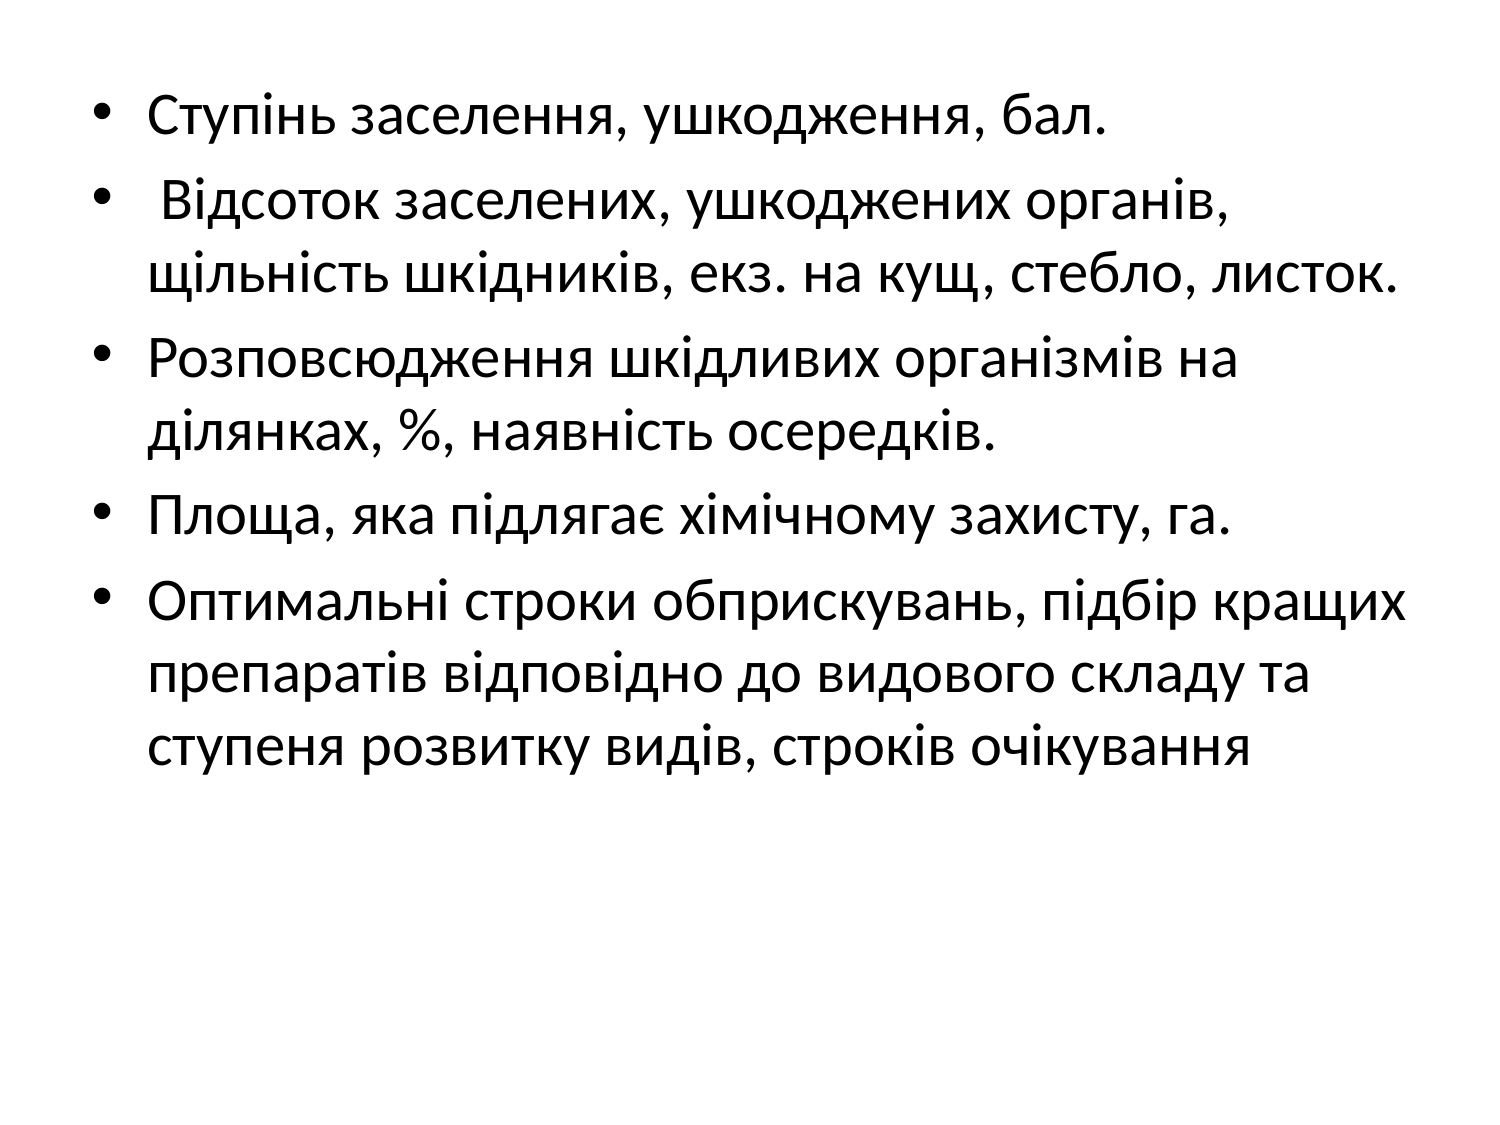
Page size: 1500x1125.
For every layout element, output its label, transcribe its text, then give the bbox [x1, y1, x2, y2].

list Ступінь заселення, ушкодження, бал. Відсоток заселених, ушкоджених органів, щільність шкідників, екз. на кущ, стебло, листок. Розповсюдження шкідливих організмів на ділянках, %, наявність осередків. Площа, яка підлягає хімічному захисту, га. Оптимальні строки обприскувань, підбір кращих препаратів відповідно до видового складу та ступеня розвитку видів, строків очікування [76, 66, 1427, 809]
